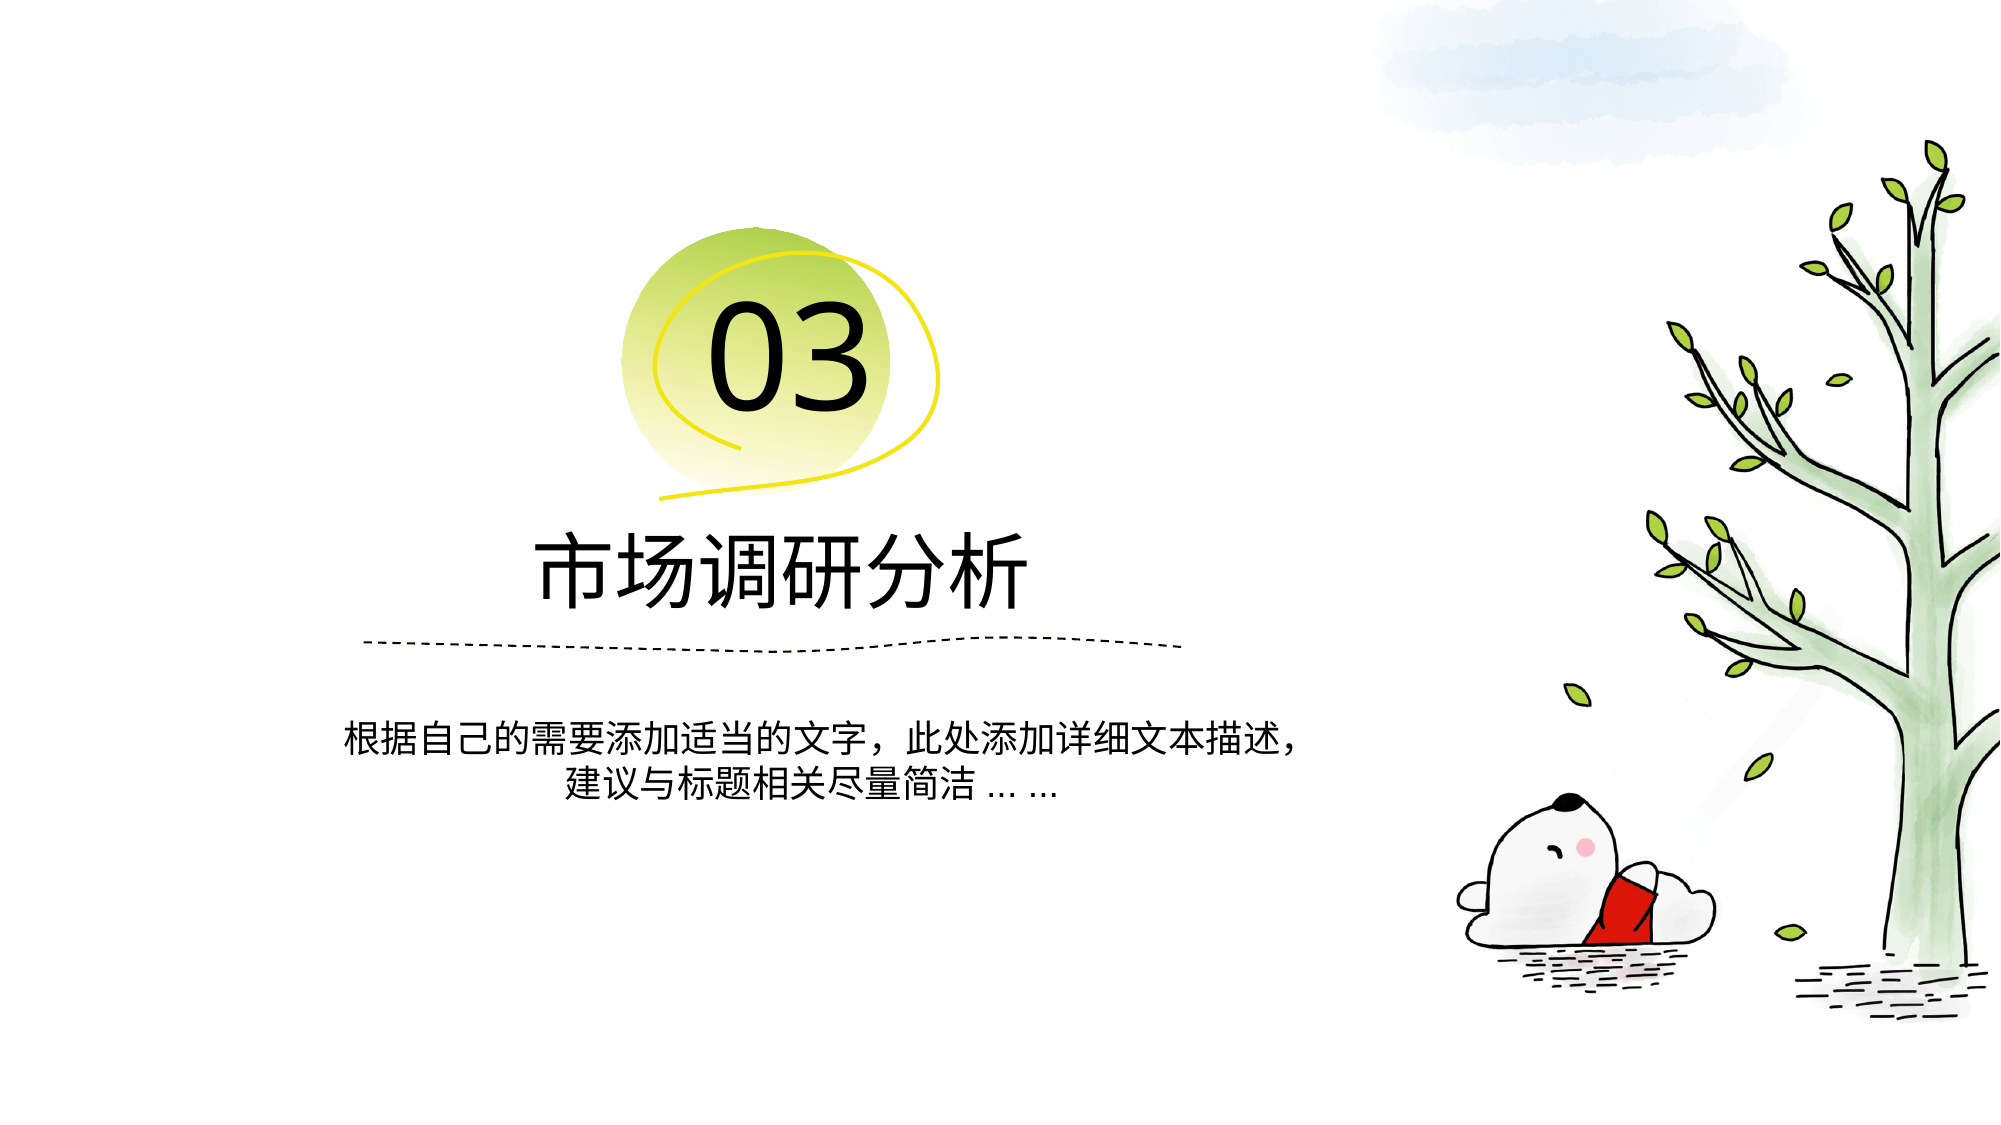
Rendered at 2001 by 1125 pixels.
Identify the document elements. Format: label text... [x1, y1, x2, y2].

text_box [621, 227, 939, 499]
text_box 根据自己的需要添加适当的文字，此处添加详细文本描述，建议与标题相关尽量简洁... ... [311, 707, 1312, 812]
picture [1367, 0, 2000, 1125]
text_box [363, 636, 1183, 653]
text_box 市场调研分析 [516, 512, 1099, 627]
